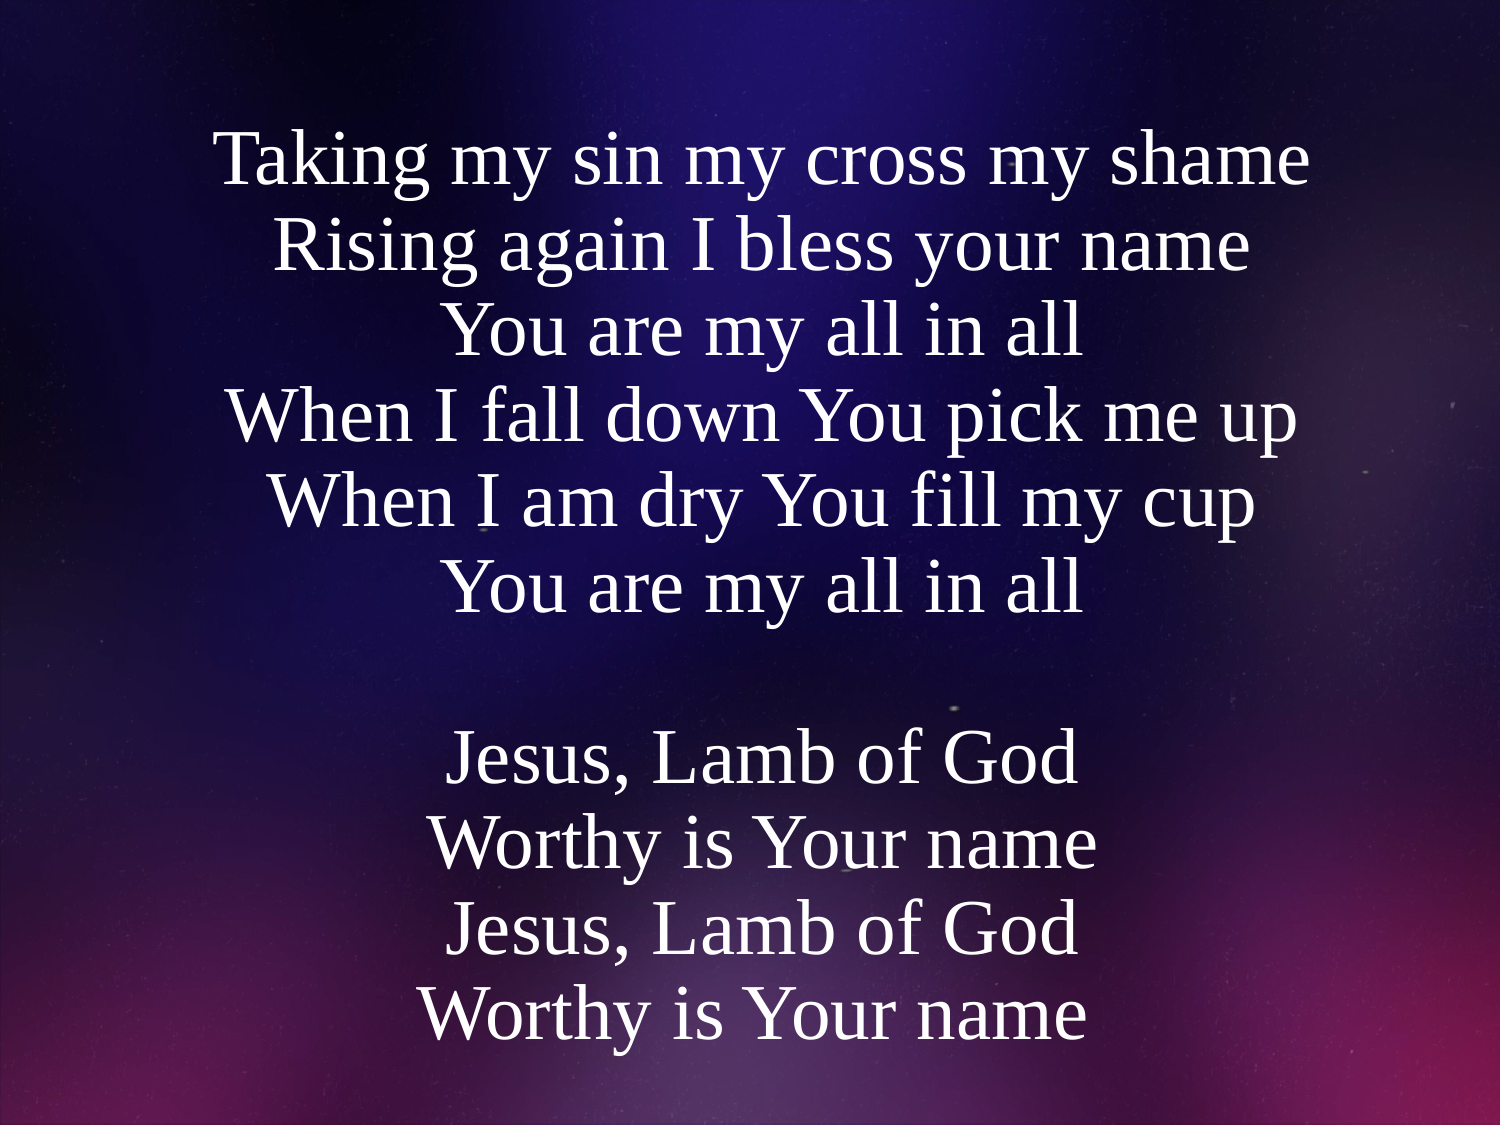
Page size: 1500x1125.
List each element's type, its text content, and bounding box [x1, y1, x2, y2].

title Taking my sin my cross my shame Rising again I bless your name You are my all in all When I fall down You pick me up When I am dry You fill my cup You are my all in all Jesus, Lamb of God Worthy is Your name Jesus, Lamb of God Worthy is Your name [50, 450, 1475, 638]
picture [0, 0, 1500, 1125]
